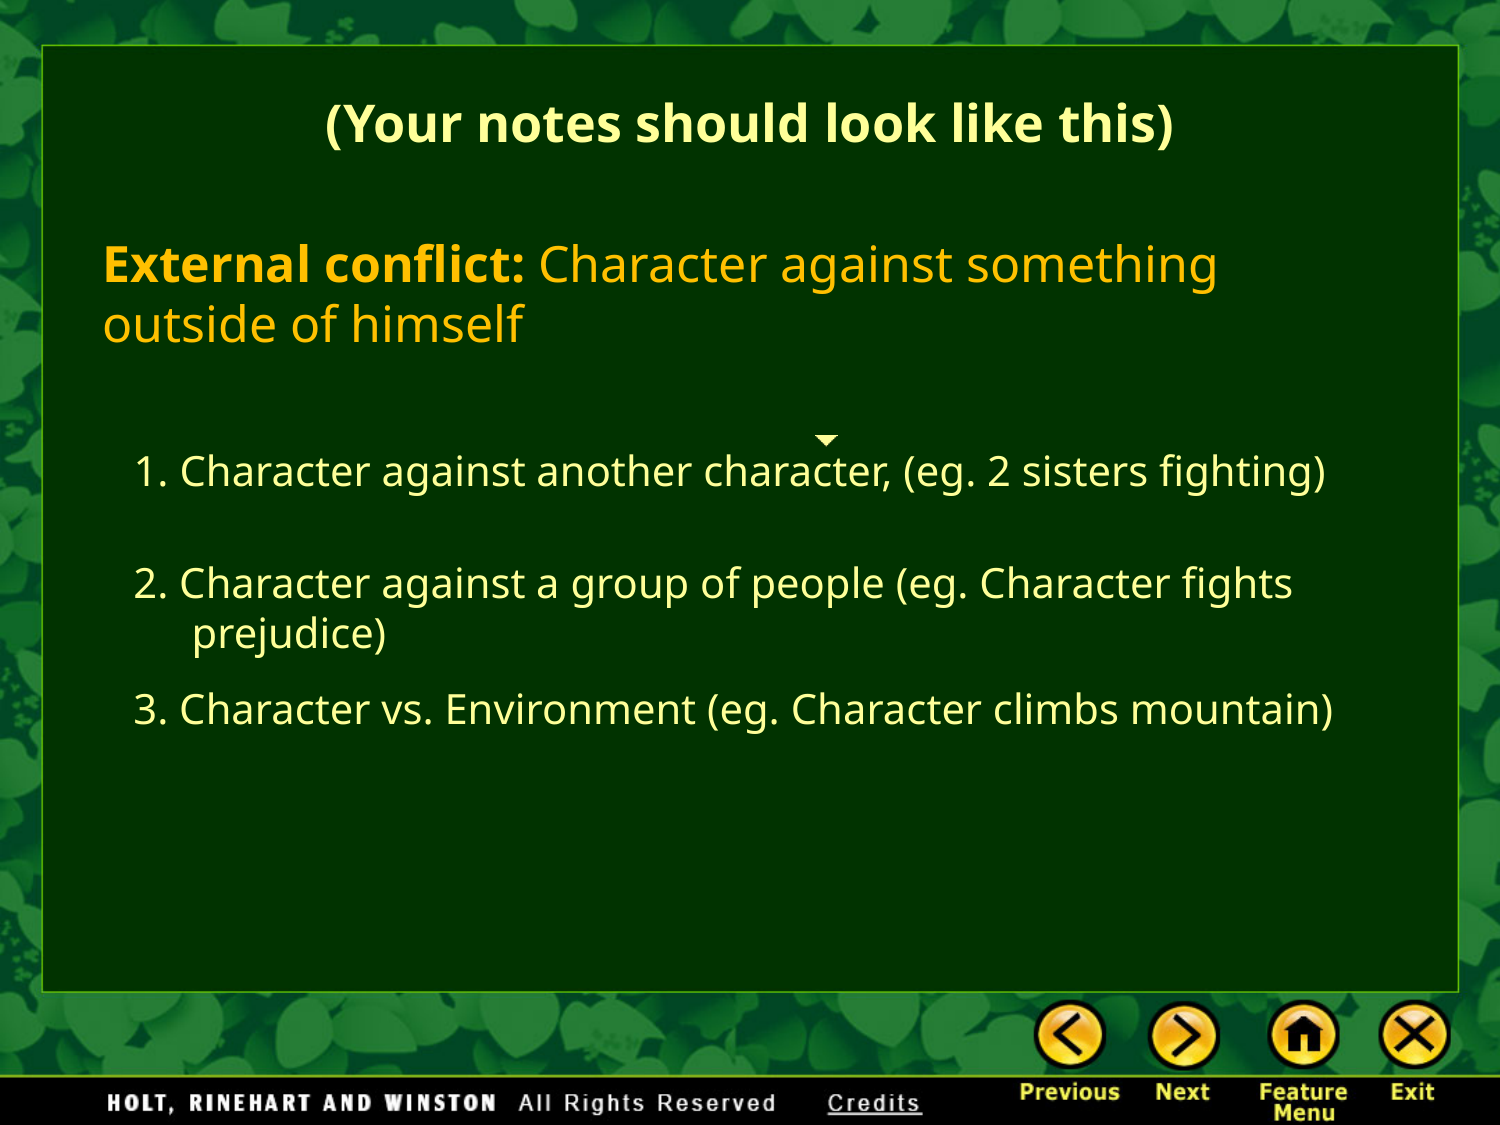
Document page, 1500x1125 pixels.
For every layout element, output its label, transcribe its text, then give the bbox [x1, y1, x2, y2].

text_box 1. Character against another character, (eg. 2 sisters fighting) [99, 437, 1475, 503]
picture [0, 0, 1500, 1125]
text_box 3. Character vs. Environment (eg. Character climbs mountain) [99, 675, 1463, 740]
text_box External conflict: Character against something outside of himself [87, 224, 1413, 360]
text_box 2. Character against a group of people (eg. Character fights prejudice) [99, 549, 1450, 665]
title (Your notes should look like this) [74, 56, 1426, 188]
